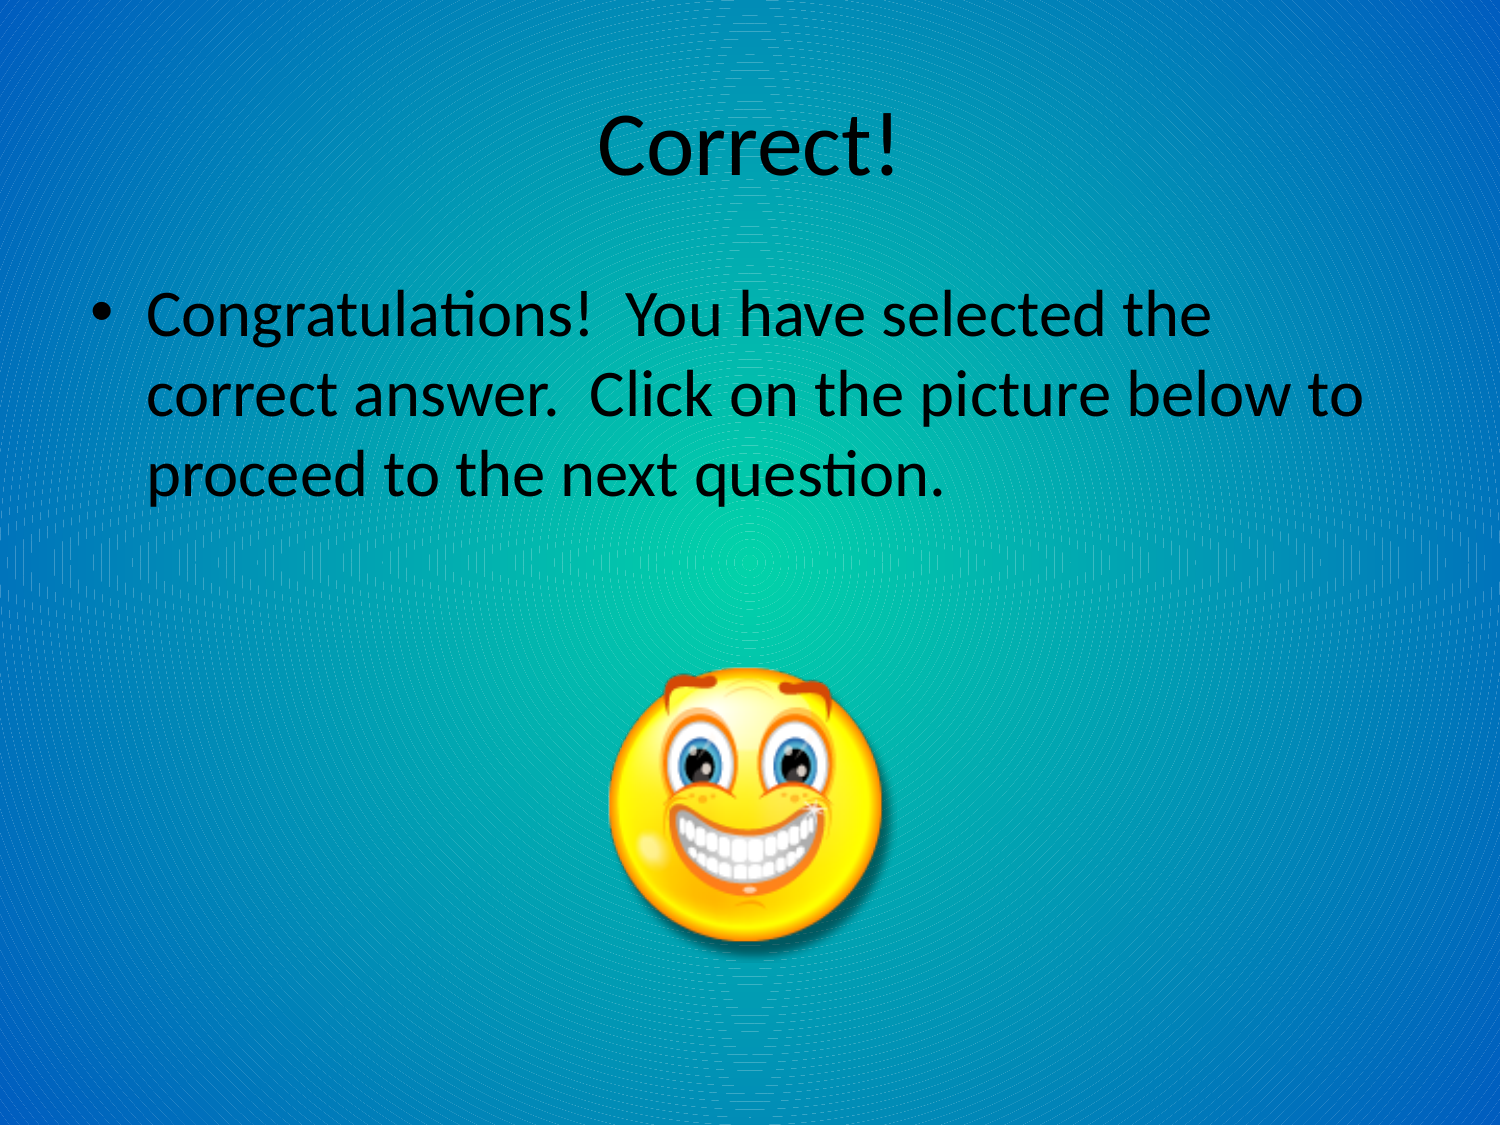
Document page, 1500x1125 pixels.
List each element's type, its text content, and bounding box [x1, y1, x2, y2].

picture [596, 662, 898, 963]
title Correct! [75, 45, 1425, 233]
list Congratulations! You have selected the correct answer. Click on the picture below to proceed to the next question. [75, 262, 1425, 1005]
